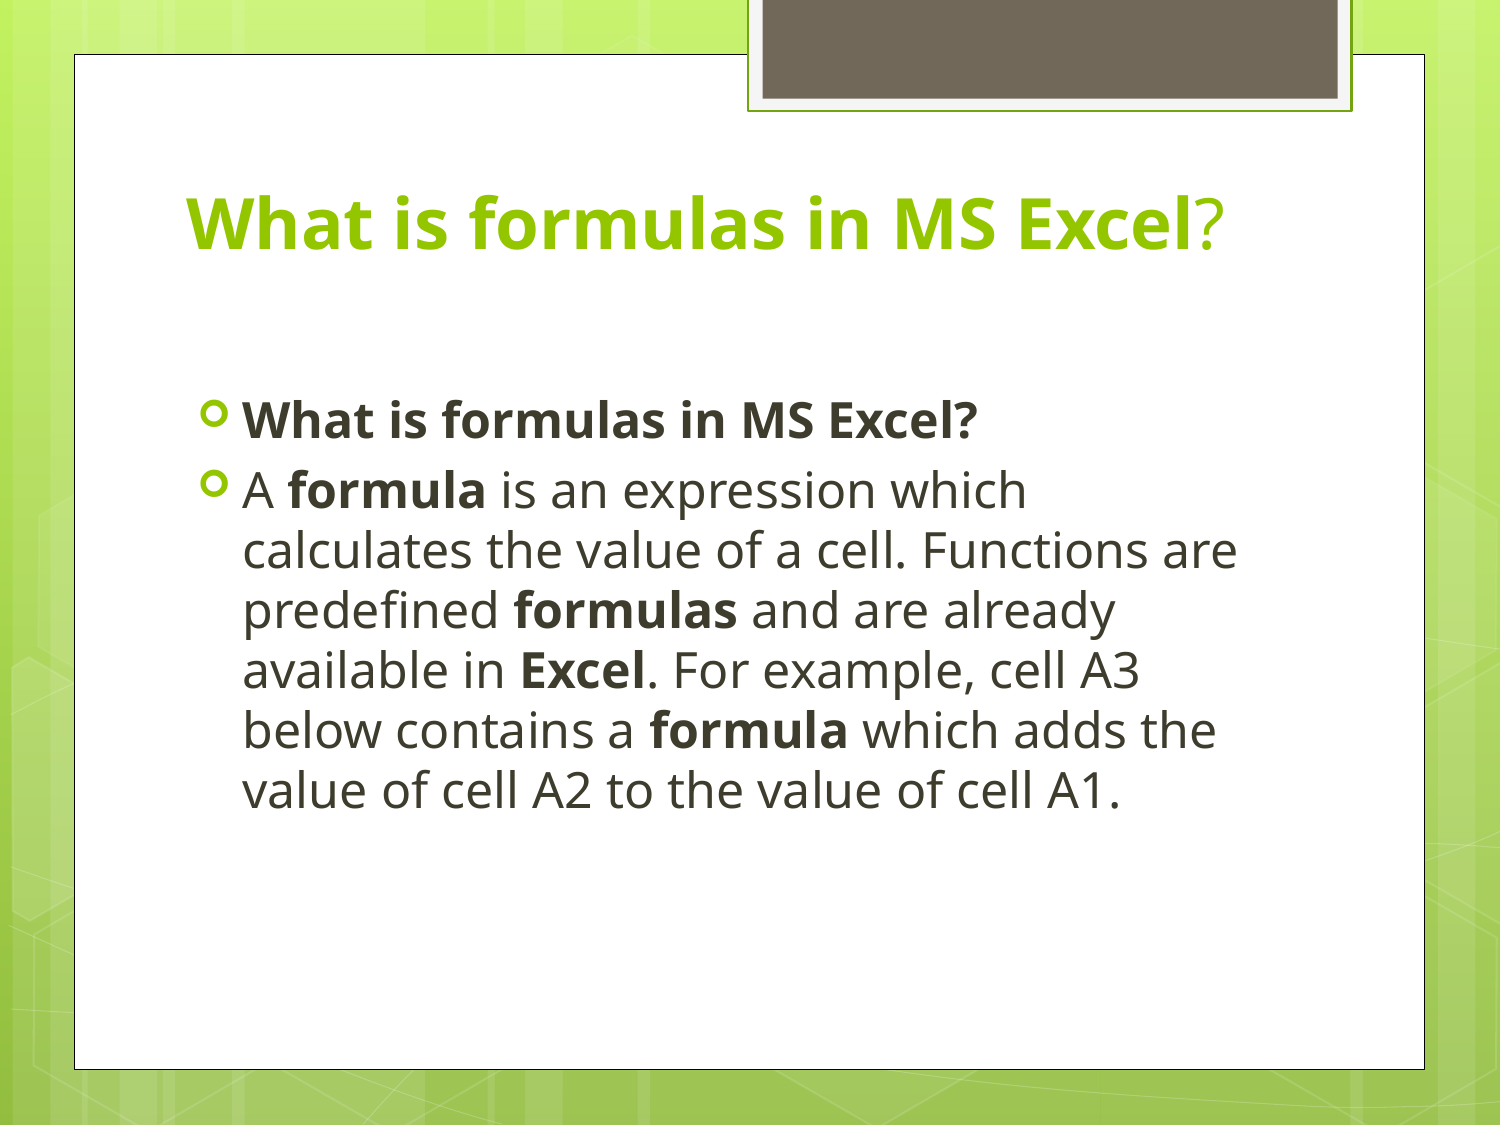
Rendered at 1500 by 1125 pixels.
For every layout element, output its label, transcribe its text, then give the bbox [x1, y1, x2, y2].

title What is formulas in MS Excel? [171, 168, 1324, 357]
list What is formulas in MS Excel? A formula is an expression which calculates the value of a cell. Functions are predefined formulas and are already available in Excel. For example, cell A3 below contains a formula which adds the value of cell A2 to the value of cell A1. [171, 381, 1283, 957]
